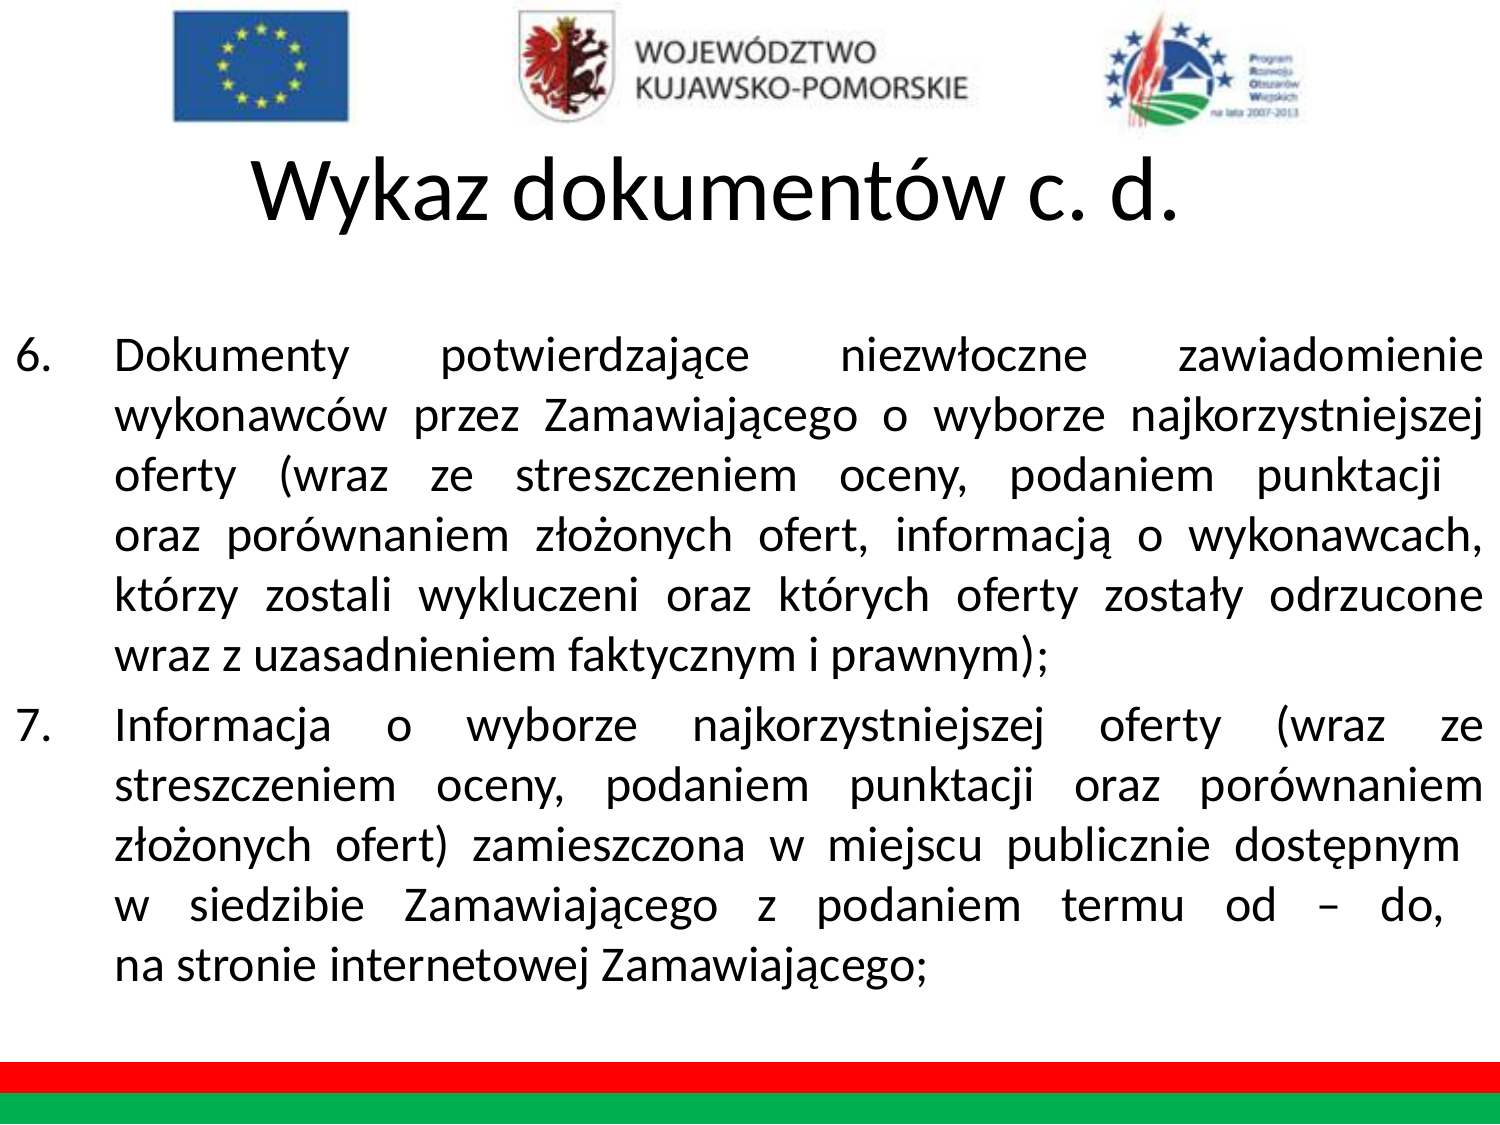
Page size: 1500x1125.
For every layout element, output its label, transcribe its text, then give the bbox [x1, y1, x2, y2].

title Wykaz dokumentów c. d. [41, 90, 1392, 278]
list Dokumenty potwierdzające niezwłoczne zawiadomienie wykonawców przez Zamawiającego o wyborze najkorzystniejszej oferty (wraz ze streszczeniem oceny, podaniem punktacji oraz porównaniem złożonych ofert, informacją o wykonawcach, którzy zostali wykluczeni oraz których oferty zostały odrzucone wraz z uzasadnieniem faktycznym i prawnym); Informacja o wyborze najkorzystniejszej oferty (wraz ze streszczeniem oceny, podaniem punktacji oraz porównaniem złożonych ofert) zamieszczona w miejscu publicznie dostępnym w siedzibie Zamawiającego z podaniem termu od – do, na stronie internetowej Zamawiającego; [0, 314, 1500, 1125]
picture [171, 0, 1310, 90]
